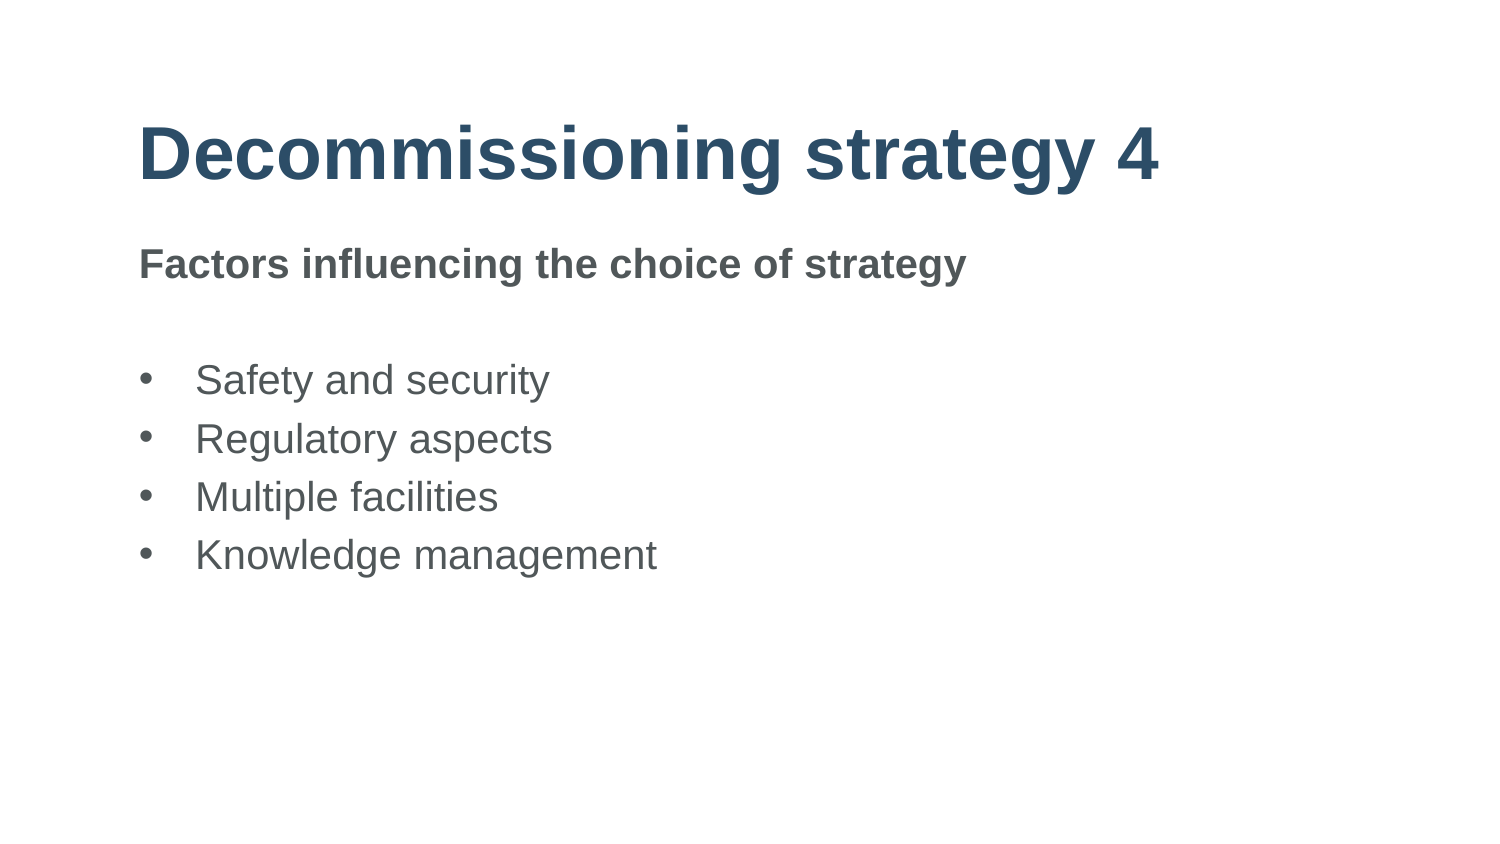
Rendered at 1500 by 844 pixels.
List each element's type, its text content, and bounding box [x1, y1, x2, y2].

list Factors influencing the choice of strategy Safety and security Regulatory aspects Multiple facilities Knowledge management [123, 228, 1412, 678]
title Decommissioning strategy 4 [123, 79, 1412, 220]
